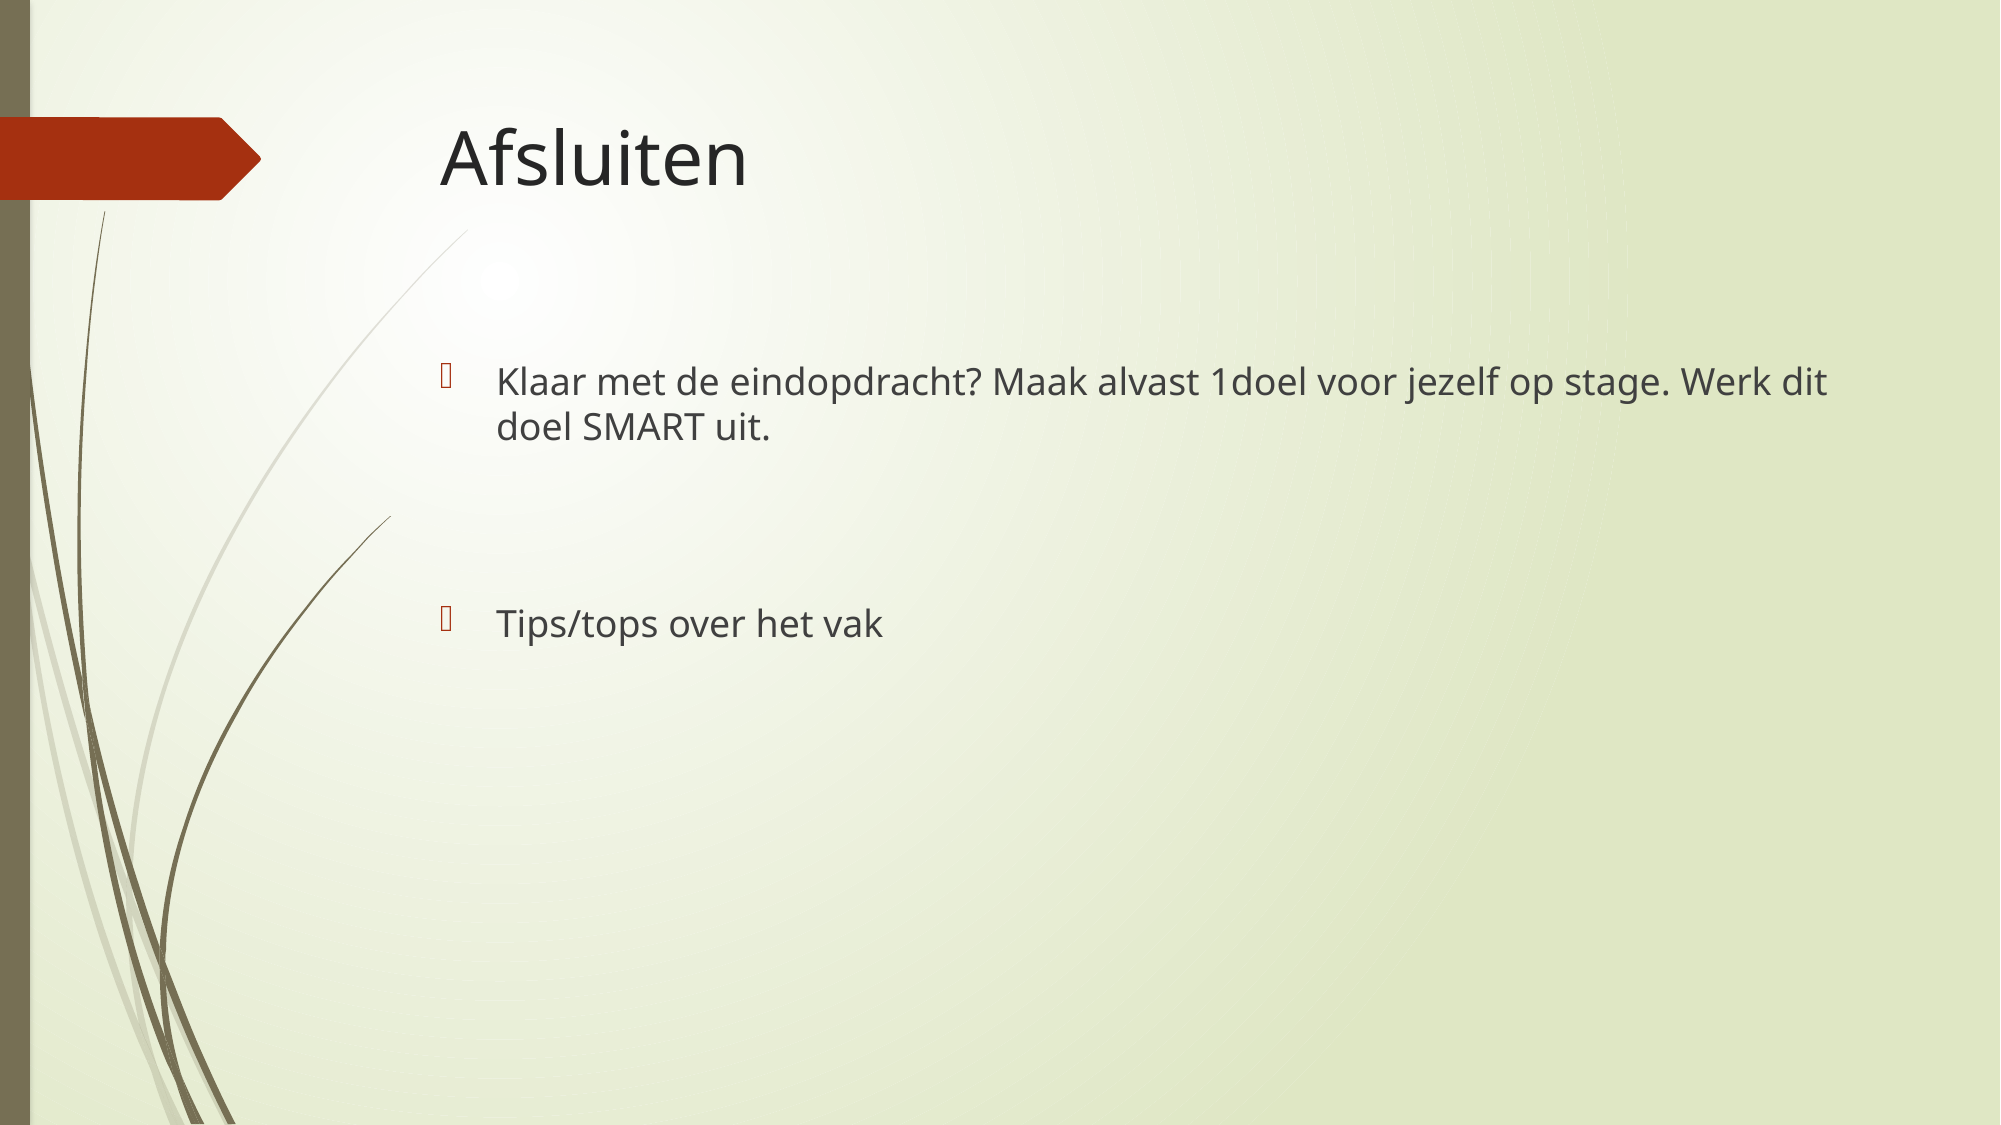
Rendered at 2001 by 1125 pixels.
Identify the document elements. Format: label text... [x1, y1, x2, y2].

title Afsluiten [425, 102, 1888, 313]
list Klaar met de eindopdracht? Maak alvast 1doel voor jezelf op stage. Werk dit doel SMART uit. Tips/tops over het vak [424, 350, 1888, 970]
